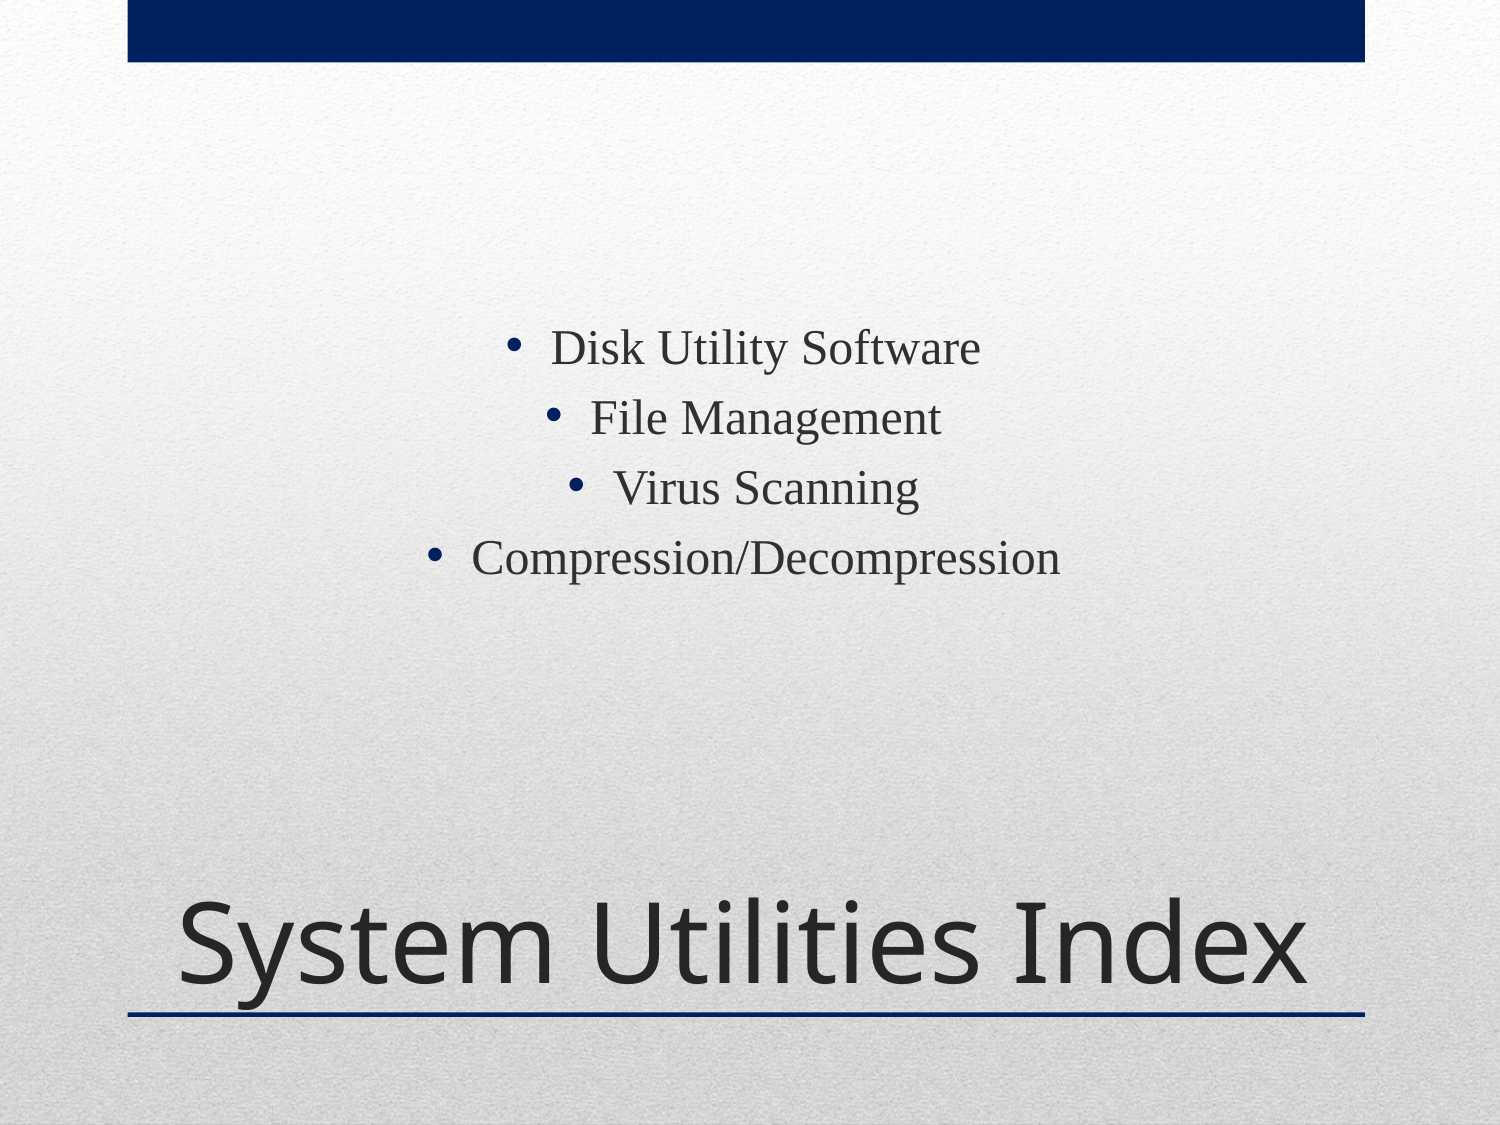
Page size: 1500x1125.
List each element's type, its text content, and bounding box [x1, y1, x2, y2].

title System Utilities Index [123, 751, 1365, 1014]
list Disk Utility Software File Management Virus Scanning Compression/Decompression [125, 149, 1363, 750]
